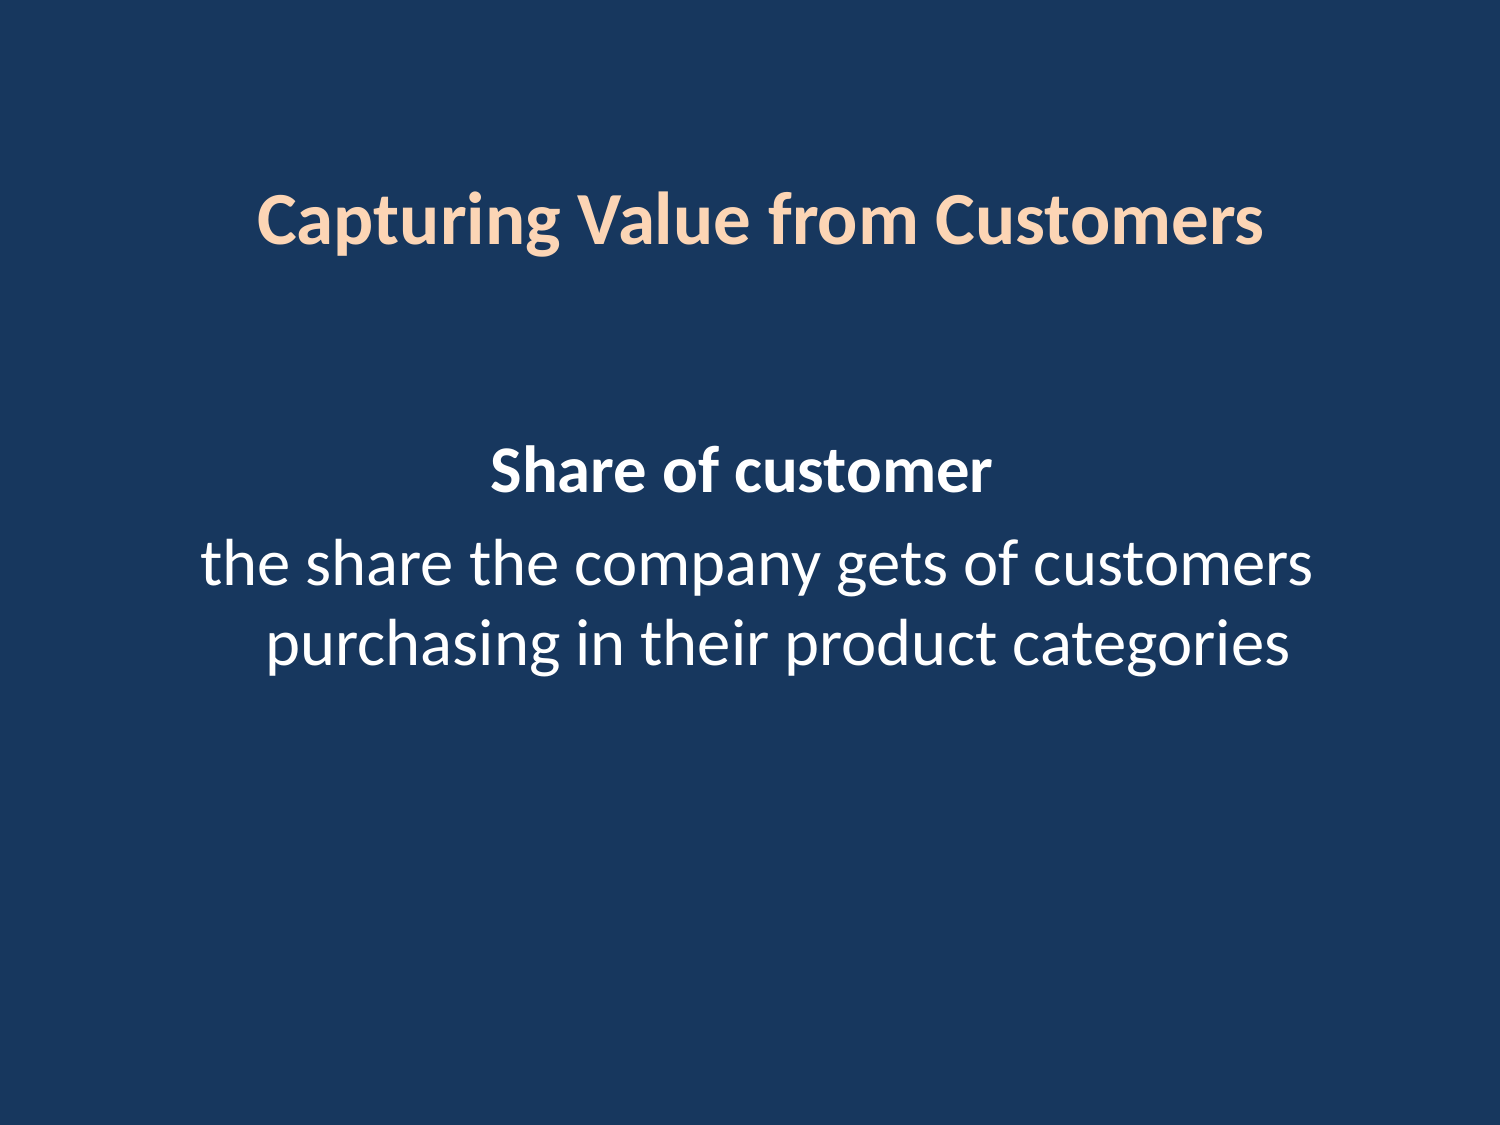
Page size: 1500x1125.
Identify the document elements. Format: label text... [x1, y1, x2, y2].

text_box Capturing Value from Customers [242, 162, 1281, 268]
text_box Share of customer the share the company gets of customers purchasing in their product categories [112, 324, 1388, 1000]
